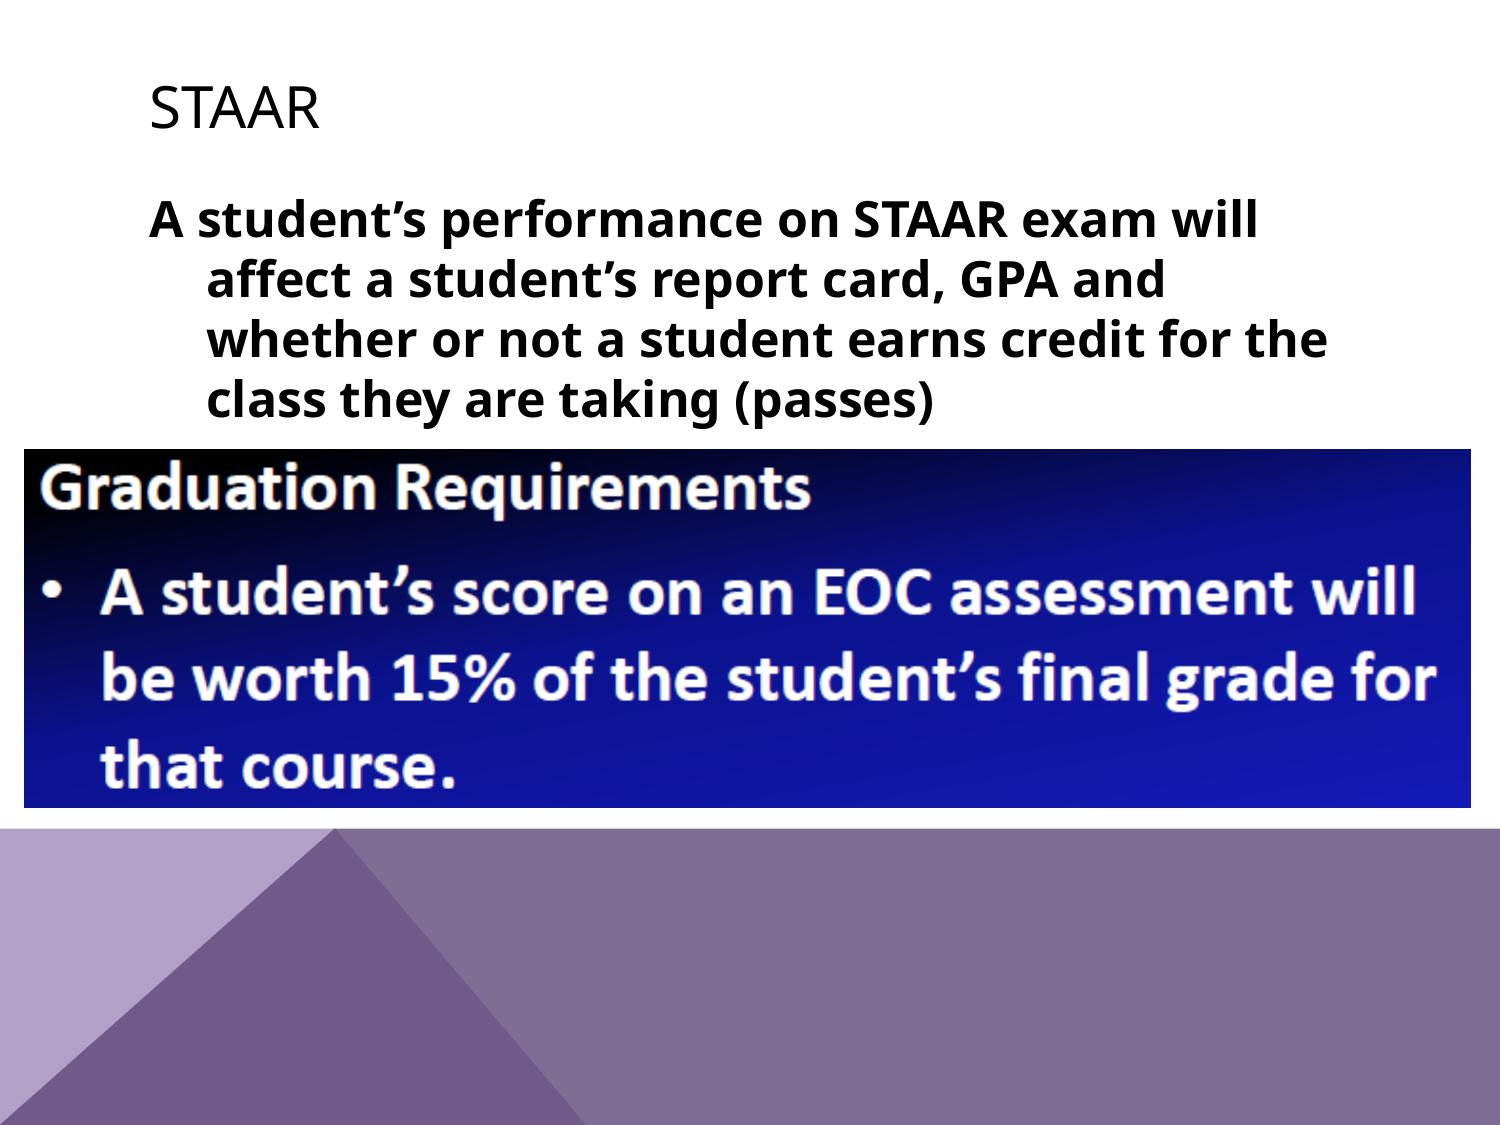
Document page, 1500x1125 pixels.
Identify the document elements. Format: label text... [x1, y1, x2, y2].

list A student’s performance on STAAR exam will affect a student’s report card, GPA and whether or not a student earns credit for the class they are taking (passes) [134, 180, 1369, 448]
title staar [134, 59, 1369, 150]
picture [24, 449, 1471, 808]
